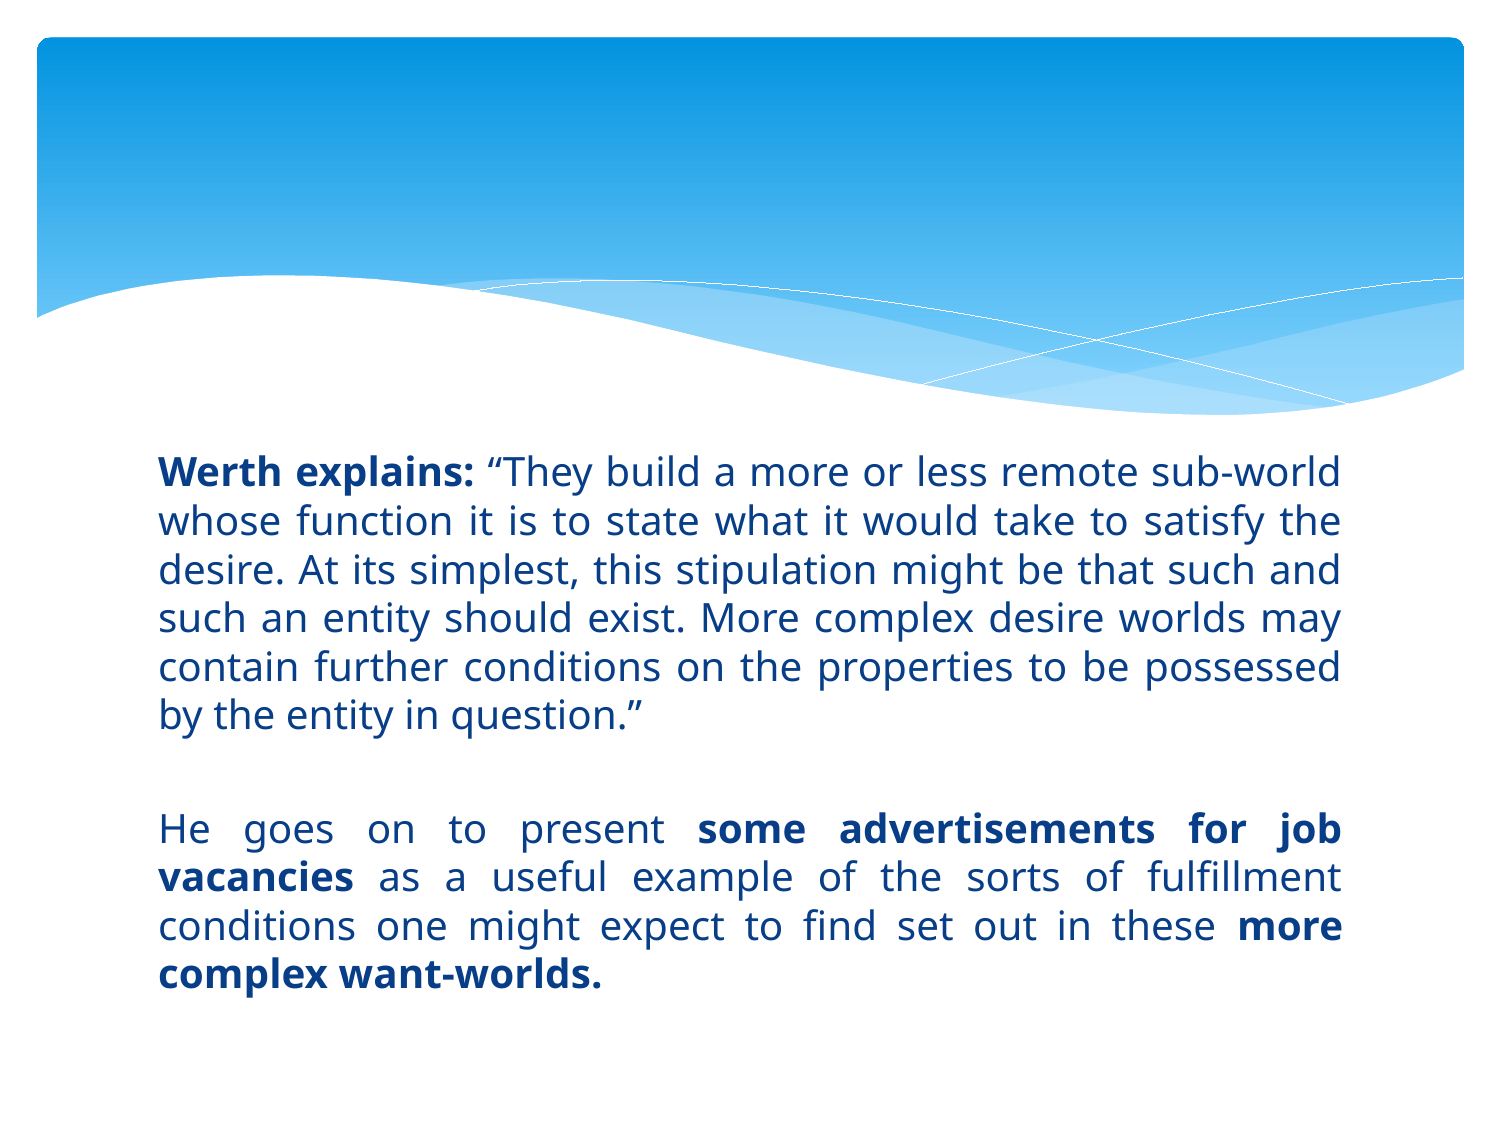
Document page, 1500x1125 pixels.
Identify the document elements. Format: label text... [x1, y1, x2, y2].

list Werth explains: “They build a more or less remote sub-world whose function it is to state what it would take to satisfy the desire. At its simplest, this stipulation might be that such and such an entity should exist. More complex desire worlds may contain further conditions on the properties to be possessed by the entity in question.” He goes on to present some advertisements for job vacancies as a useful example of the sorts of fulfillment conditions one might expect to find set out in these more complex want-worlds. [143, 438, 1359, 1005]
